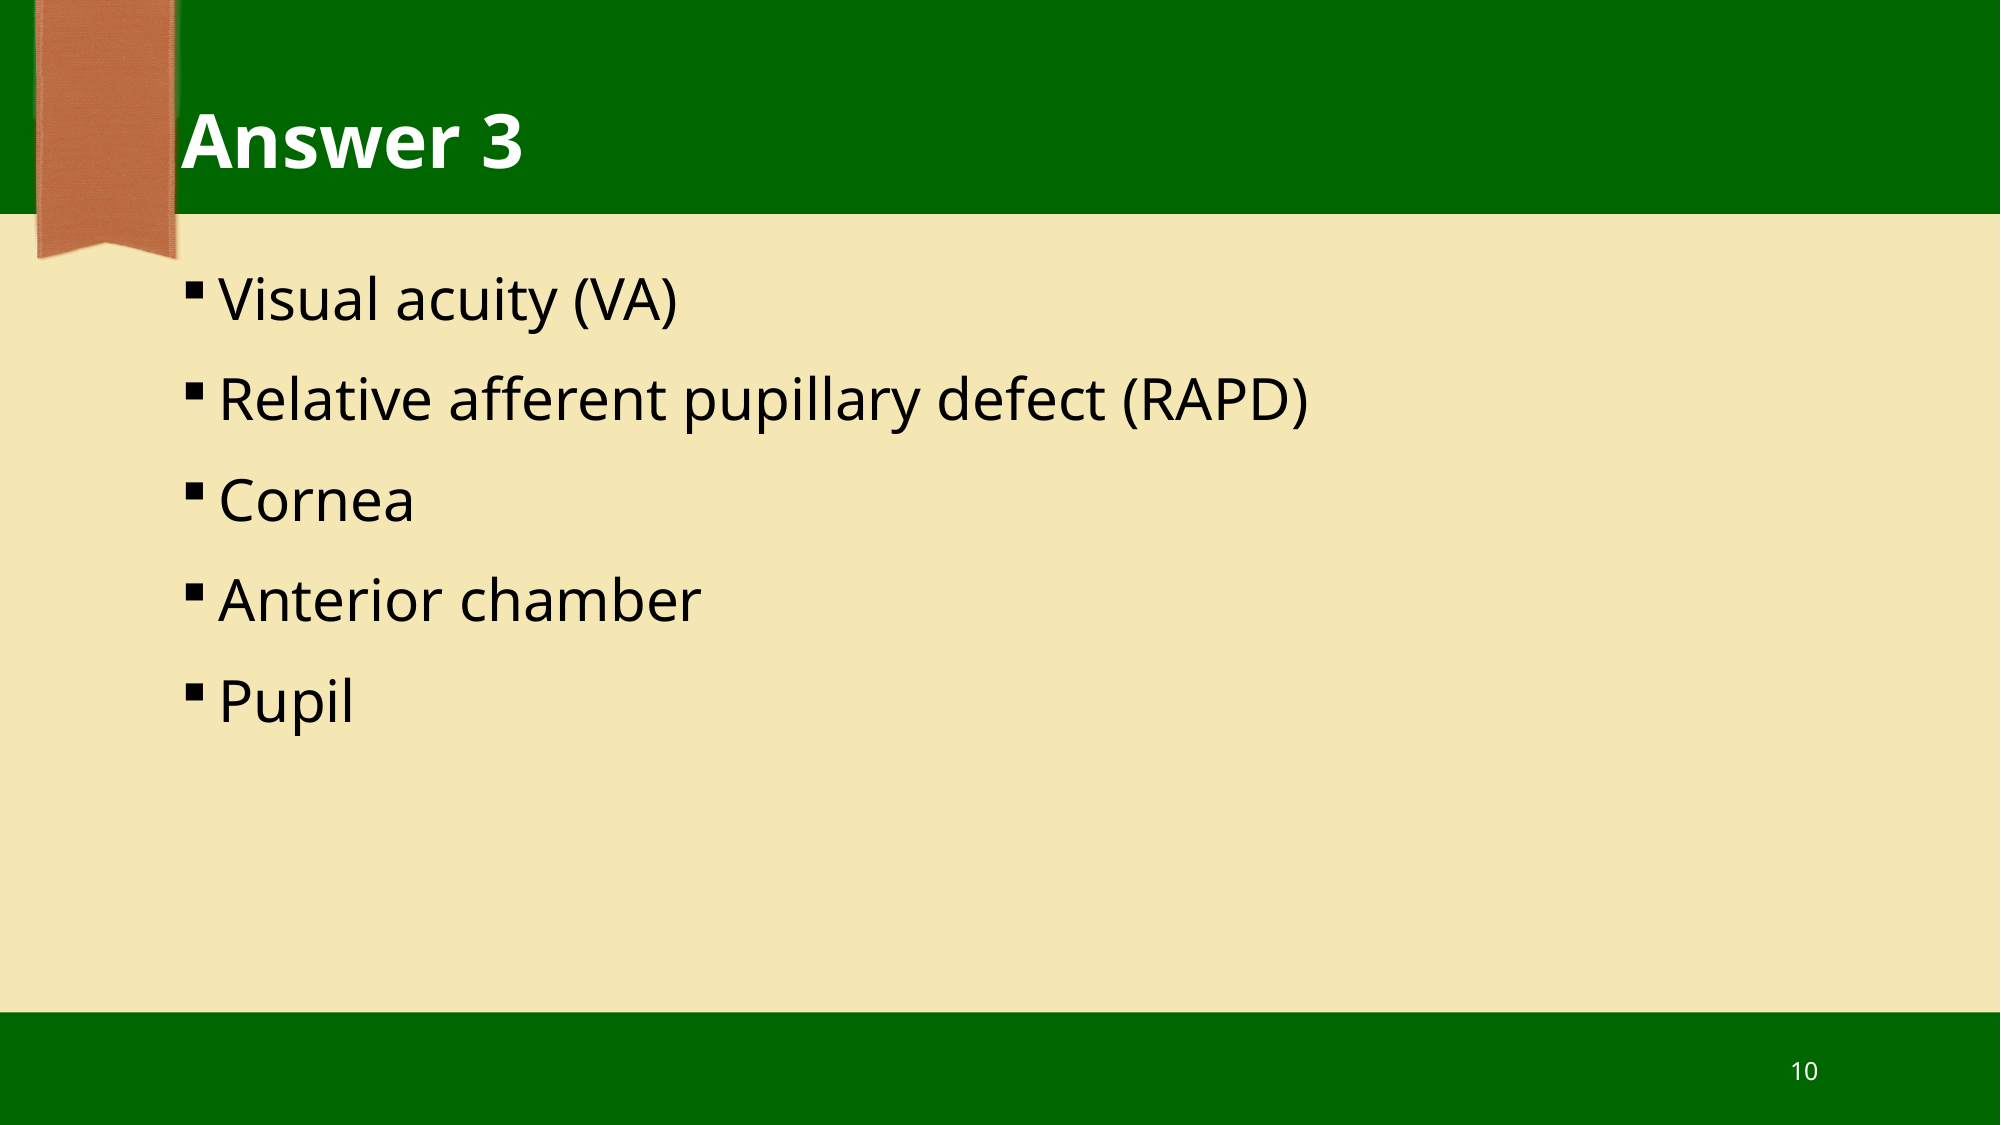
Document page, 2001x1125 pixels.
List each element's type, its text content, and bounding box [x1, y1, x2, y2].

title Answer 3 [181, 12, 1819, 193]
list Visual acuity (VA) Relative afferent pupillary defect (RAPD) Cornea Anterior chamber Pupil [181, 262, 1819, 1013]
slide_number 10 [1518, 1042, 1819, 1103]
